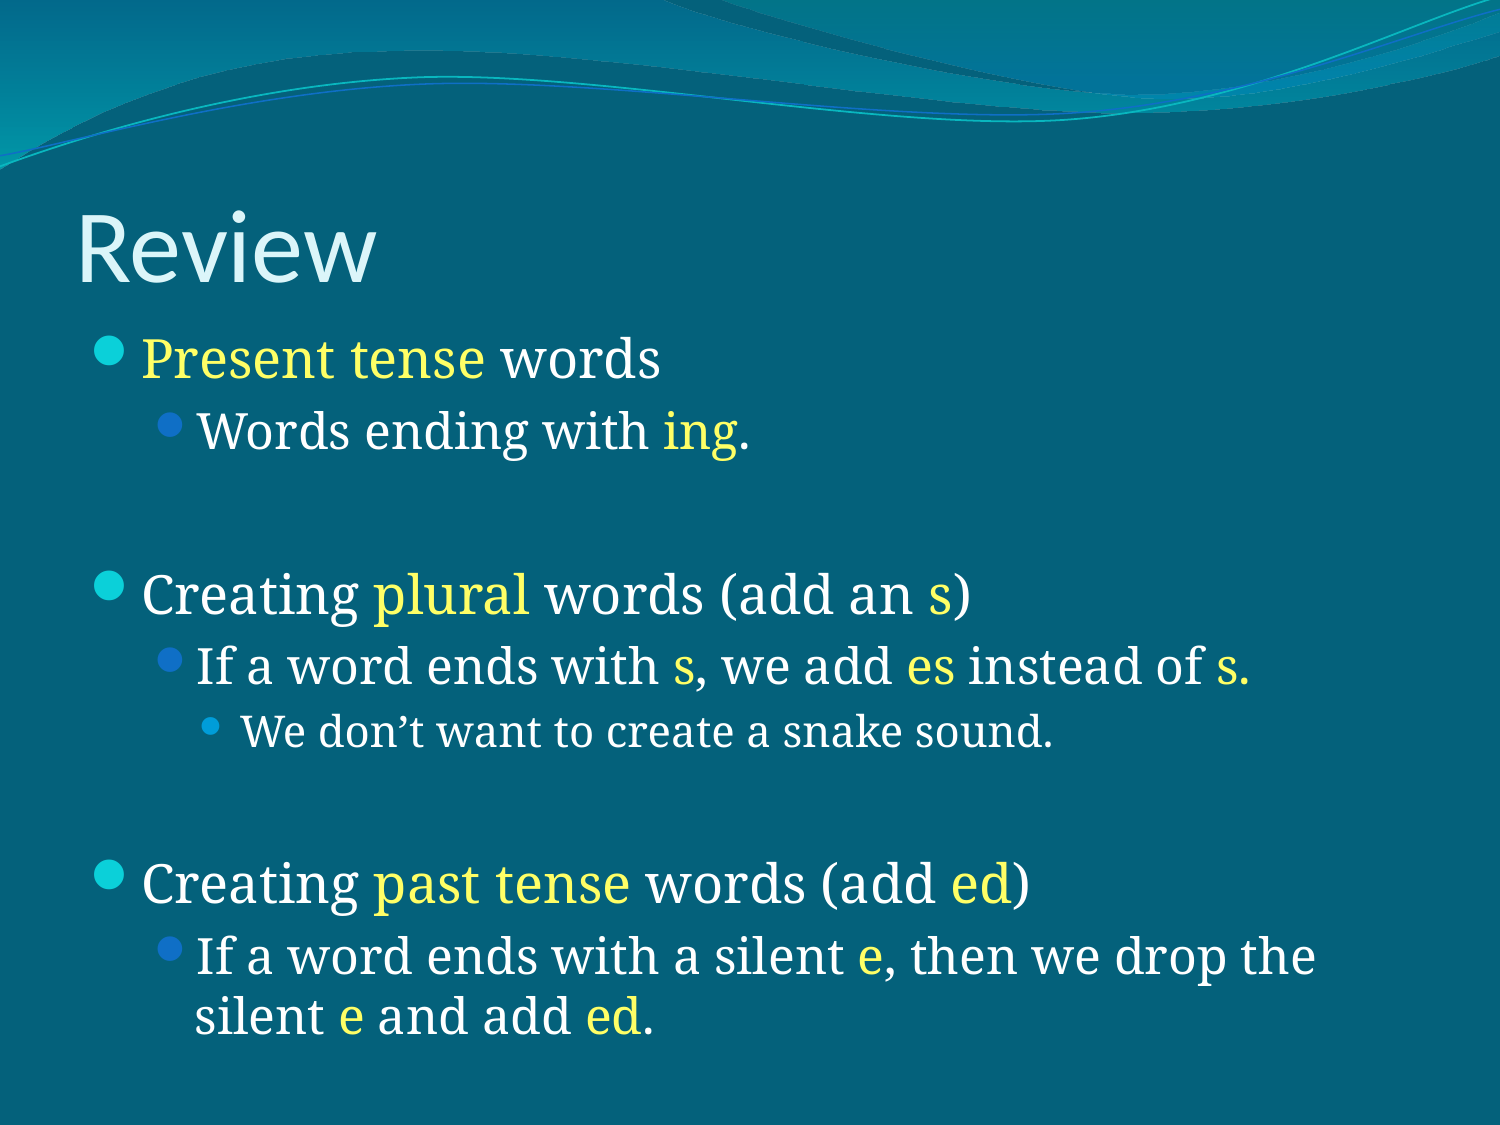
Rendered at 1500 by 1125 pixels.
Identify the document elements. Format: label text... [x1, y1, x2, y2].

title Review [75, 115, 1425, 303]
list Present tense words Words ending with ing. Creating plural words (add an s) If a word ends with s, we add es instead of s. We don’t want to create a snake sound. Creating past tense words (add ed) If a word ends with a silent e, then we drop the silent e and add ed. [75, 317, 1425, 1038]
